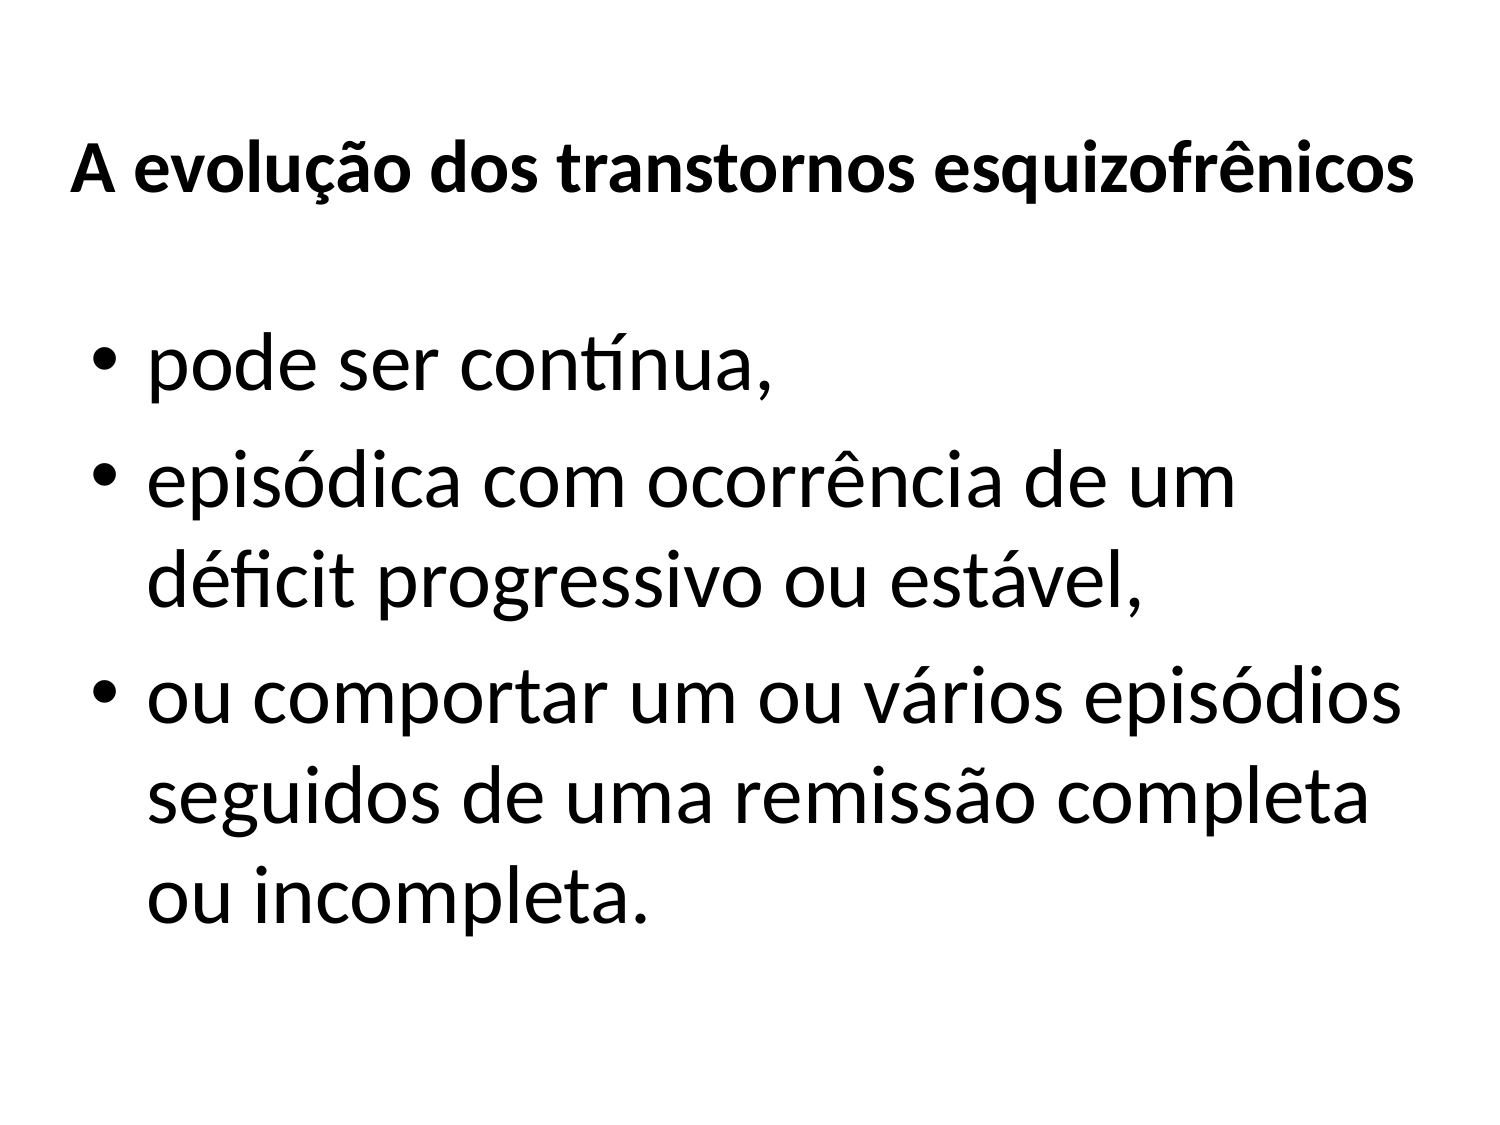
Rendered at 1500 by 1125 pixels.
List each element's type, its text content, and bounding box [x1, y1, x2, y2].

title A evolução dos transtornos esquizofrênicos [24, 37, 1463, 288]
list pode ser contínua, episódica com ocorrência de um déficit progressivo ou estável, ou comportar um ou vários episódios seguidos de uma remissão completa ou incompleta. [75, 299, 1425, 1050]
